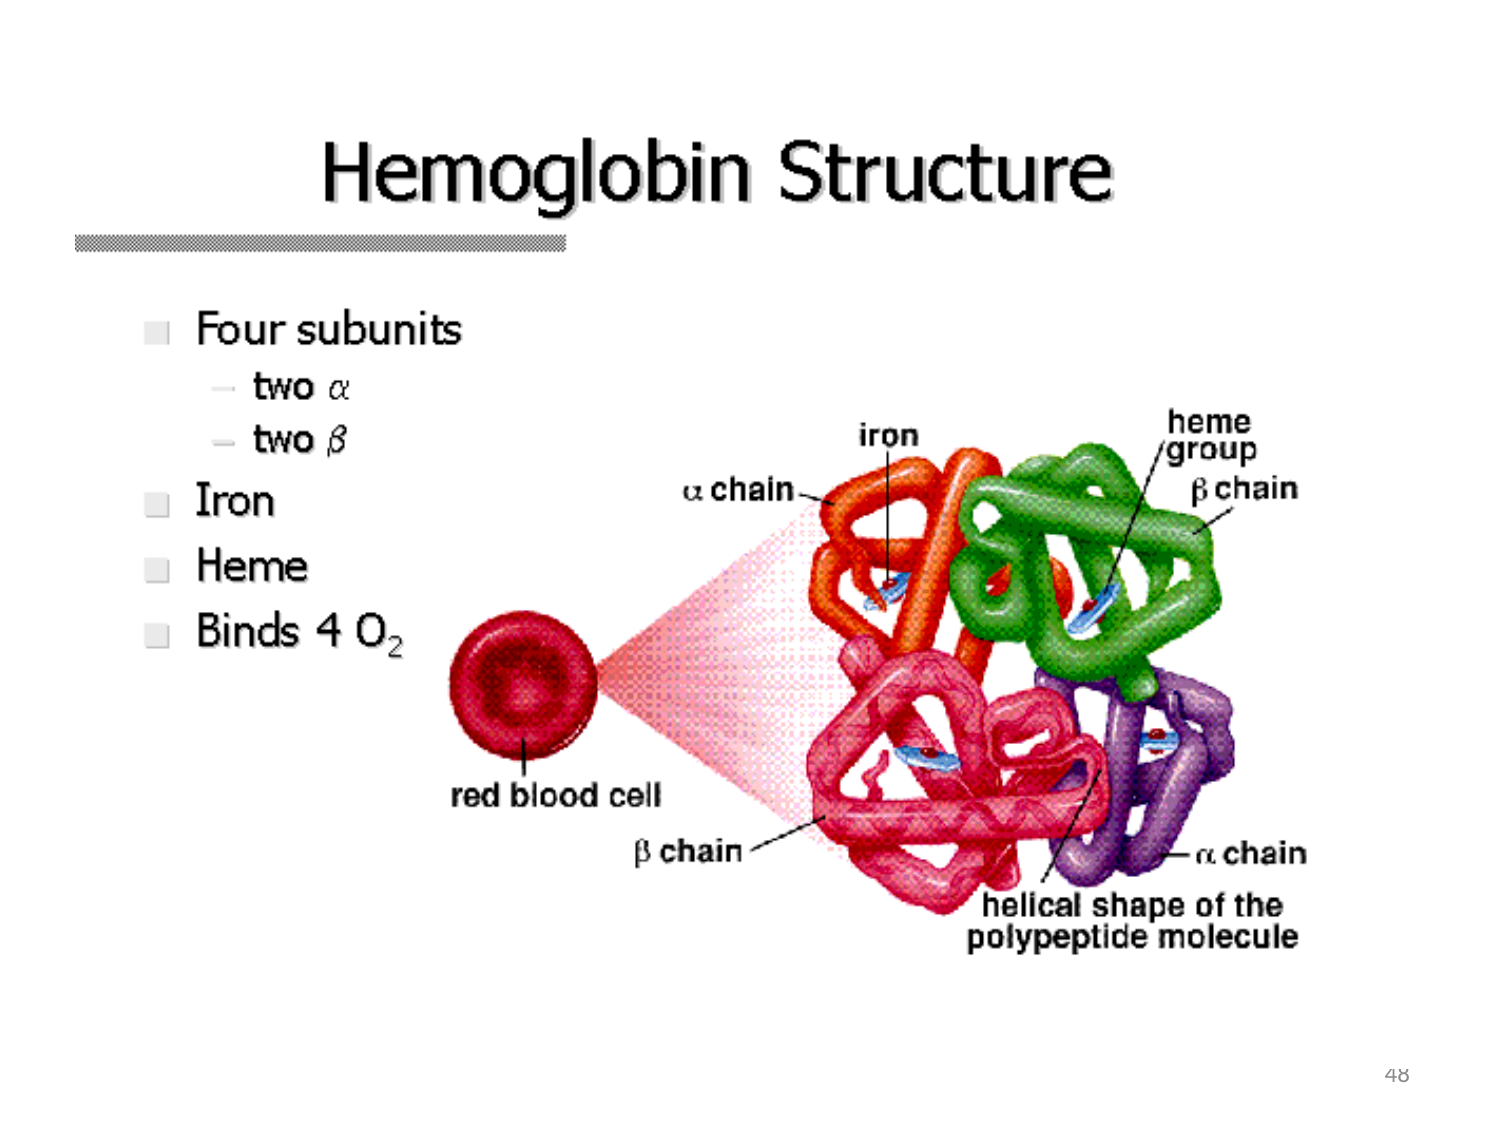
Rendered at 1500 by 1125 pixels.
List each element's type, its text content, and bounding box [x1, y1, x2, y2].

slide_number 48 [1074, 1076, 1425, 1103]
picture [74, 56, 1426, 1069]
